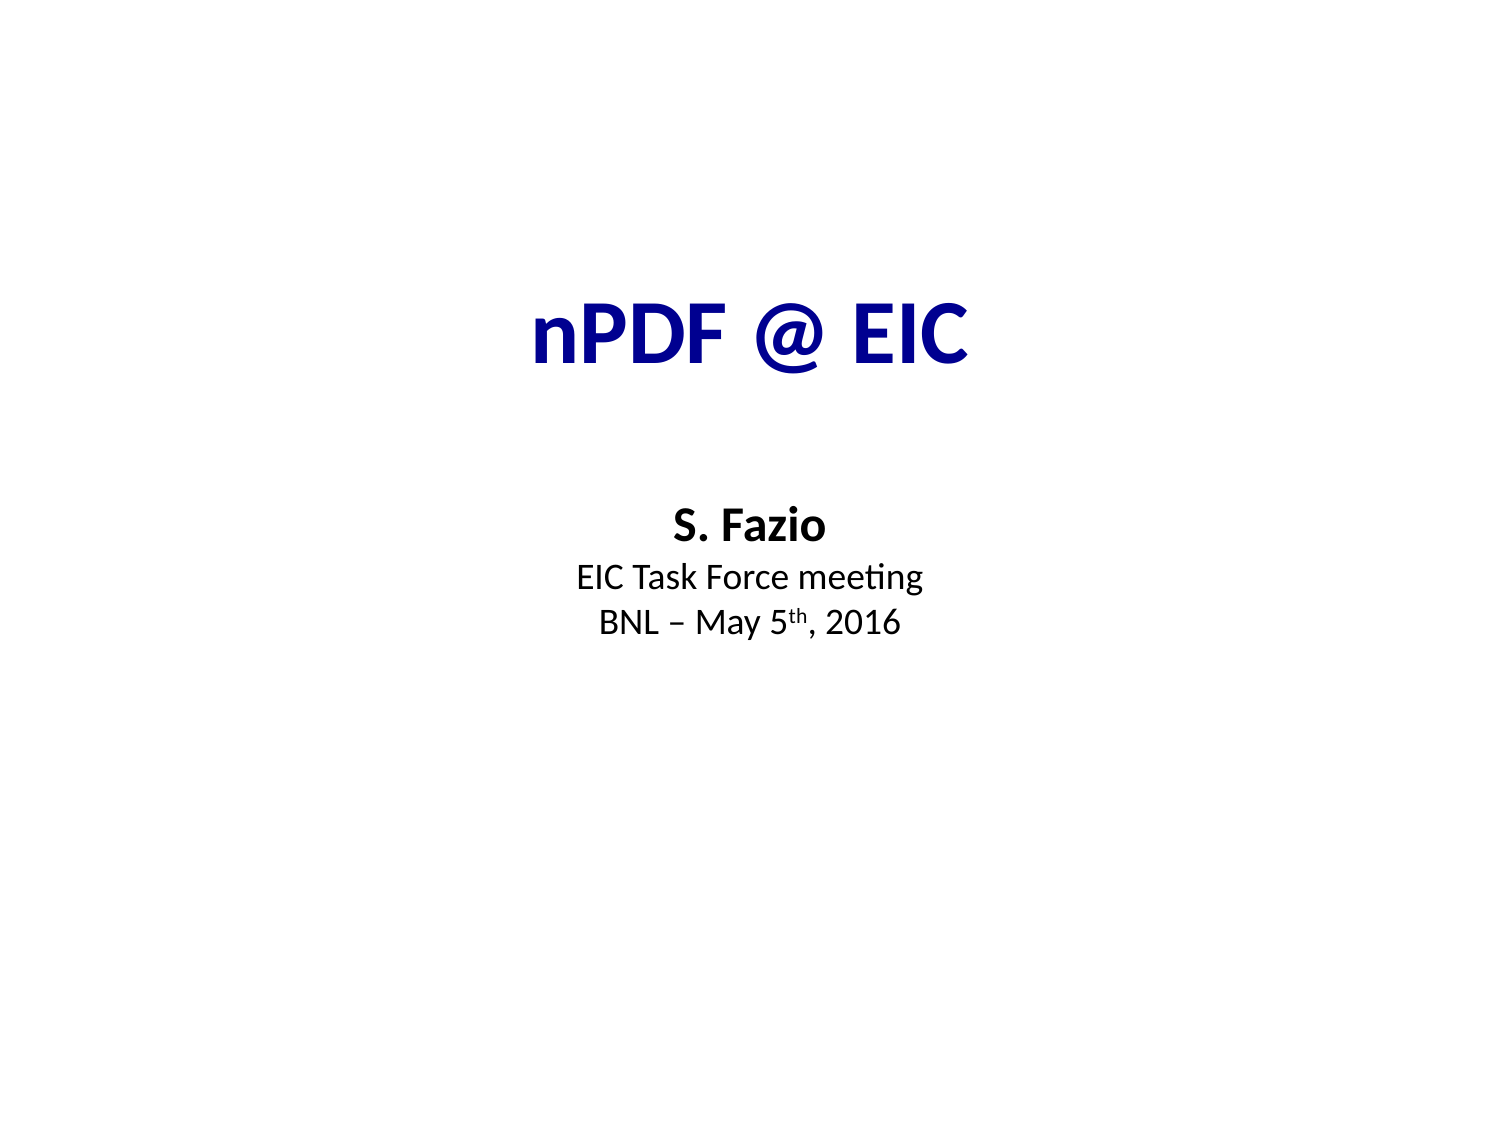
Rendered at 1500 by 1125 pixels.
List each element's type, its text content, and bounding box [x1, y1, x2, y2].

title nPDF @ EIC S. Fazio EIC Task Force meeting BNL – May 5th, 2016 [112, 139, 1388, 774]
